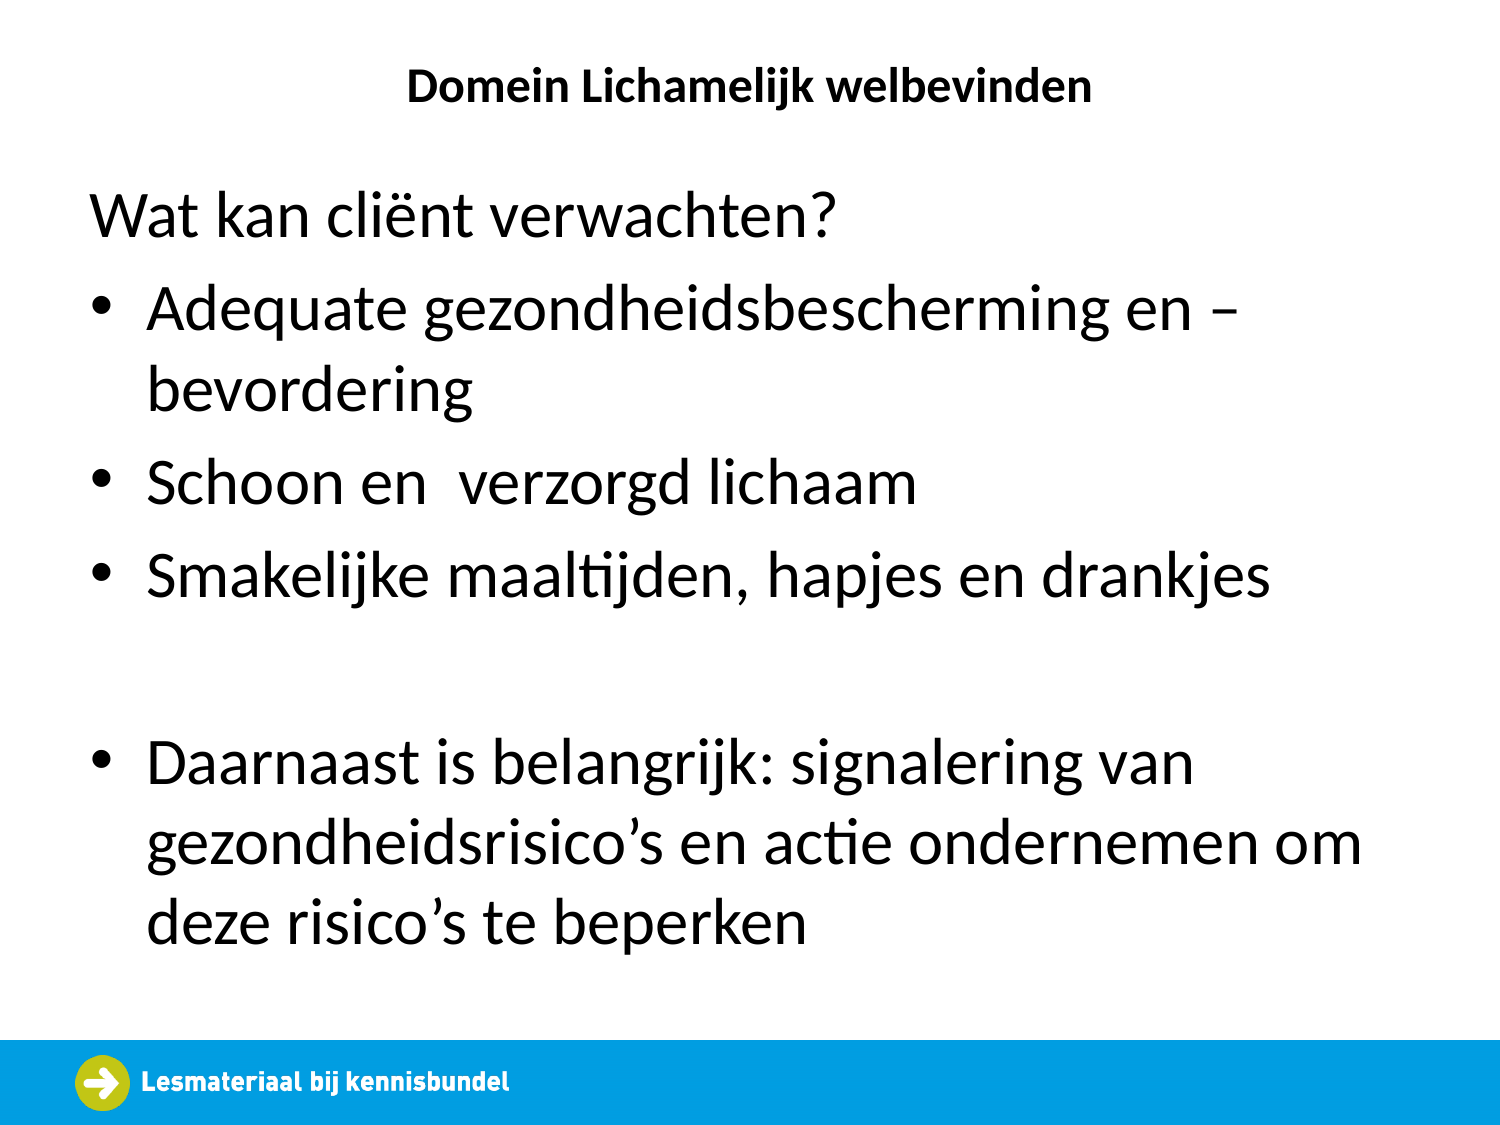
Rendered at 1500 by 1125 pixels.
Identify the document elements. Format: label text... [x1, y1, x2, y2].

picture [458, 1076, 470, 1090]
picture [247, 1076, 256, 1090]
picture [157, 1076, 169, 1091]
picture [331, 1077, 337, 1095]
picture [222, 1073, 229, 1090]
picture [208, 1076, 219, 1090]
title Domein Lichamelijk welbevinden [75, 45, 1425, 134]
picture [488, 1076, 500, 1090]
picture [428, 1072, 439, 1090]
picture [392, 1076, 403, 1090]
picture [473, 1072, 484, 1090]
picture [407, 1077, 411, 1090]
picture [347, 1072, 358, 1090]
picture [361, 1076, 373, 1090]
picture [76, 1056, 129, 1110]
picture [232, 1076, 244, 1091]
list Wat kan cliënt verwachten? Adequate gezondheidsbescherming en –bevordering Schoon en verzorgd lichaam Smakelijke maaltijden, hapjes en drankjes Daarnaast is belangrijk: signalering van gezondheidsrisico’s en actie ondernemen om deze risico’s te beperken [75, 163, 1425, 975]
picture [143, 1072, 154, 1090]
picture [326, 1077, 330, 1090]
picture [443, 1076, 454, 1090]
picture [186, 1076, 205, 1090]
picture [267, 1076, 277, 1090]
picture [281, 1076, 291, 1090]
picture [415, 1076, 425, 1090]
picture [312, 1072, 323, 1090]
picture [503, 1072, 508, 1090]
picture [296, 1072, 301, 1090]
picture [172, 1076, 182, 1091]
picture [377, 1076, 388, 1090]
